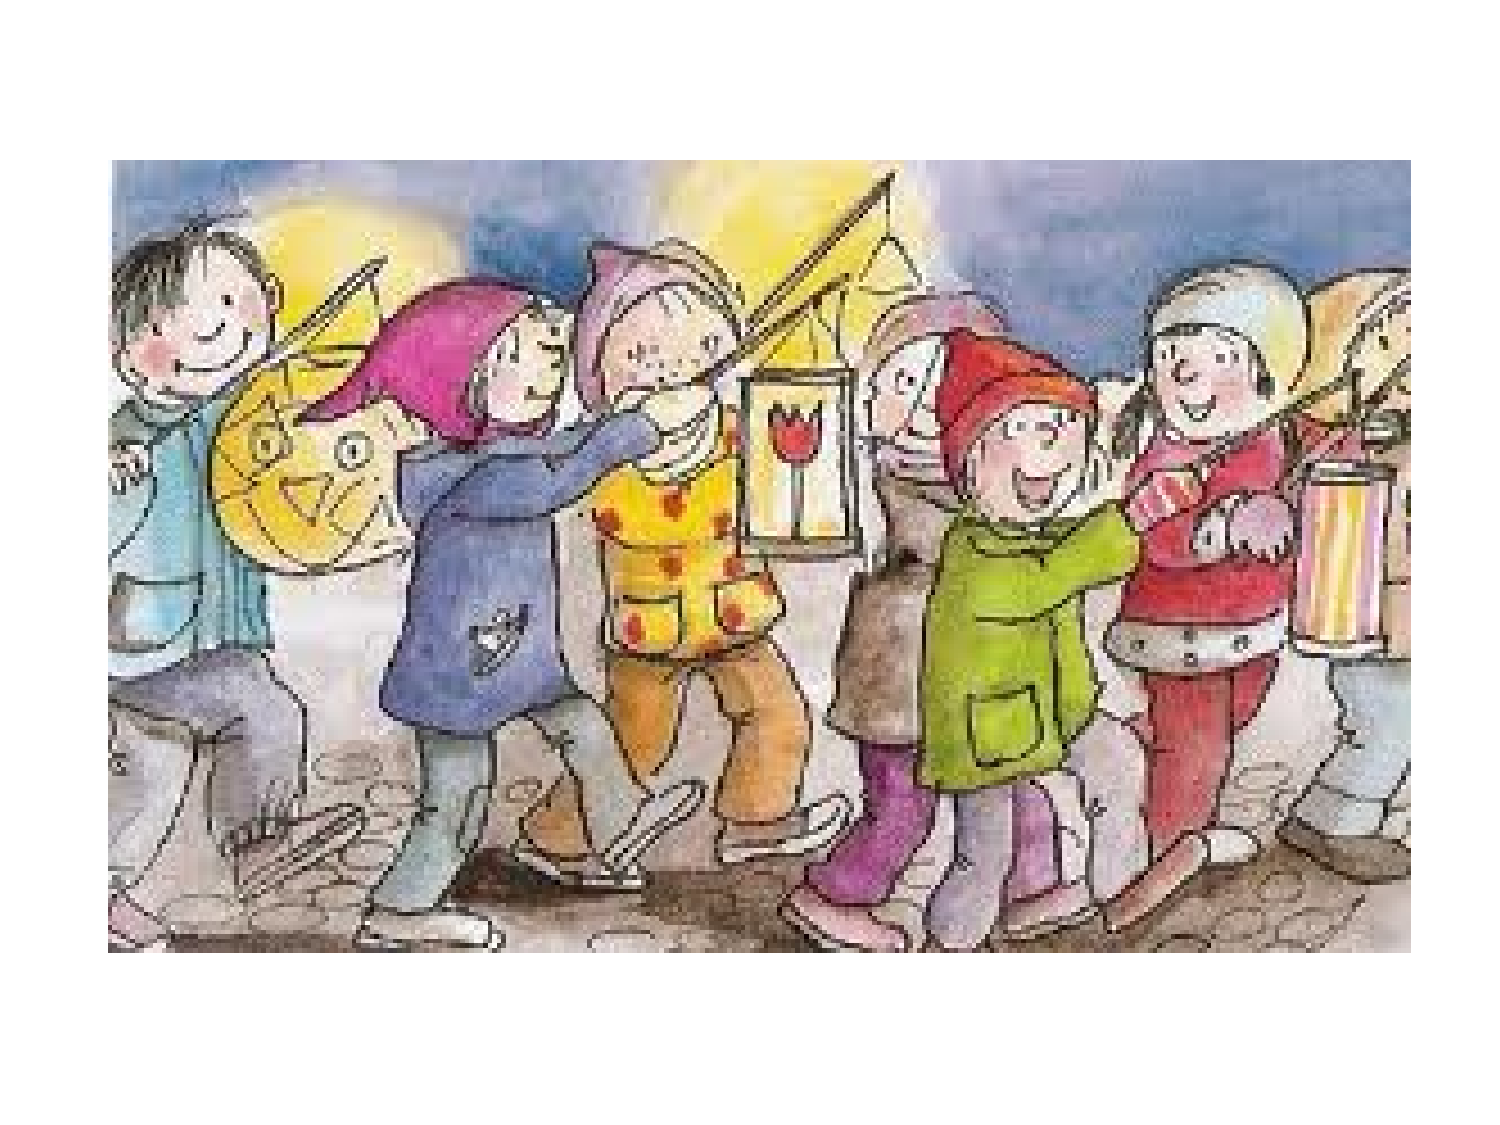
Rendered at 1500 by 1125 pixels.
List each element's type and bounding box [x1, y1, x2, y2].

picture [108, 160, 1412, 953]
